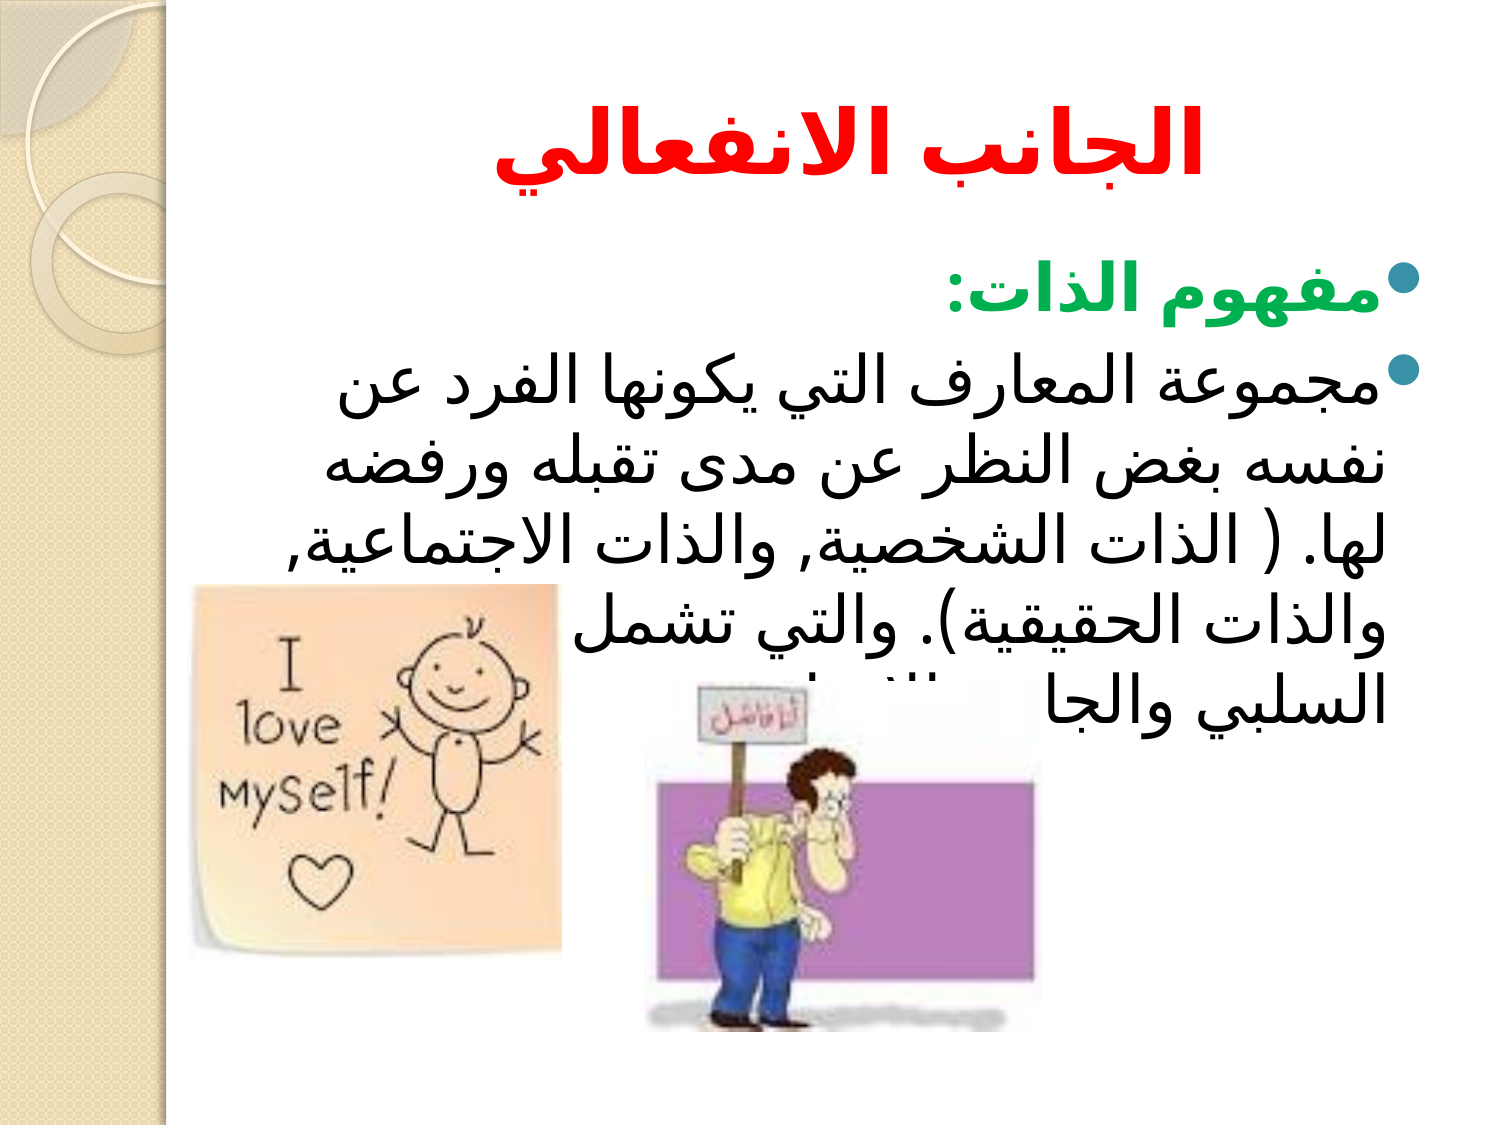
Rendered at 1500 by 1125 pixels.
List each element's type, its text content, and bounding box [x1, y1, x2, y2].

picture [644, 681, 1042, 1032]
title الجانب الانفعالي [235, 45, 1466, 233]
picture [187, 583, 562, 962]
list مفهوم الذات: مجموعة المعارف التي يكونها الفرد عن نفسه بغض النظر عن مدى تقبله ورفضه لها. ( الذات الشخصية, والذات الاجتماعية, والذات الحقيقية). والتي تشمل الجانب السلبي والجانب الإيجابي. [235, 237, 1466, 1025]
